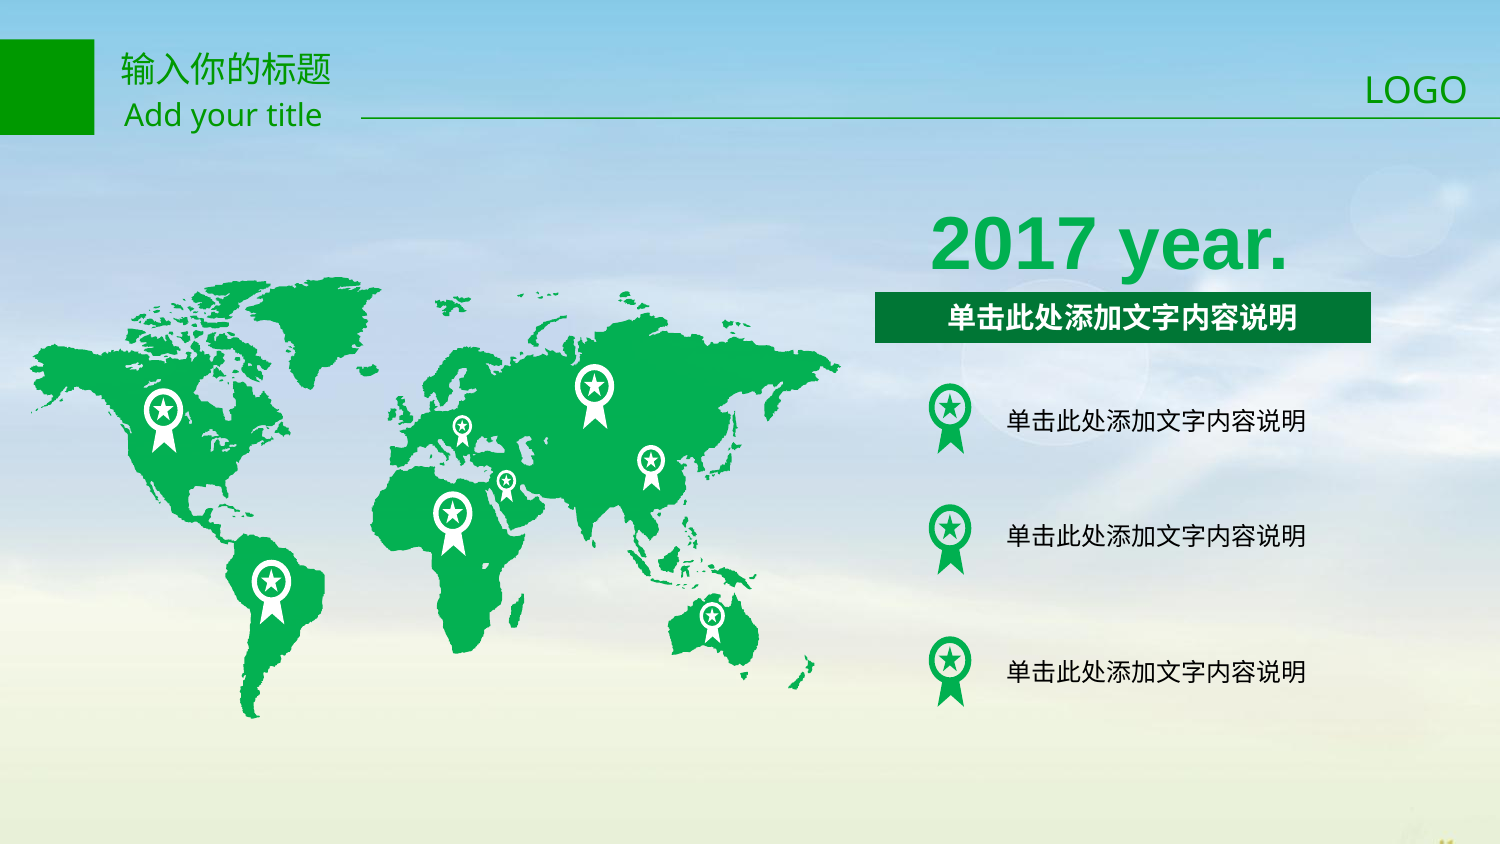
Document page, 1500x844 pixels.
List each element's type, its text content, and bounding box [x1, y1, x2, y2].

text_box [927, 635, 973, 708]
text_box 单击此处添加文字内容说明 [992, 513, 1322, 559]
text_box 2017 year. [896, 187, 1324, 293]
text_box 单击此处添加文字内容说明 [992, 398, 1322, 443]
text_box [927, 382, 973, 455]
text_box [927, 502, 973, 576]
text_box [29, 276, 842, 720]
picture [0, 0, 1500, 844]
text_box 单击此处添加文字内容说明 [875, 292, 1370, 343]
text_box 单击此处添加文字内容说明 [992, 648, 1322, 694]
